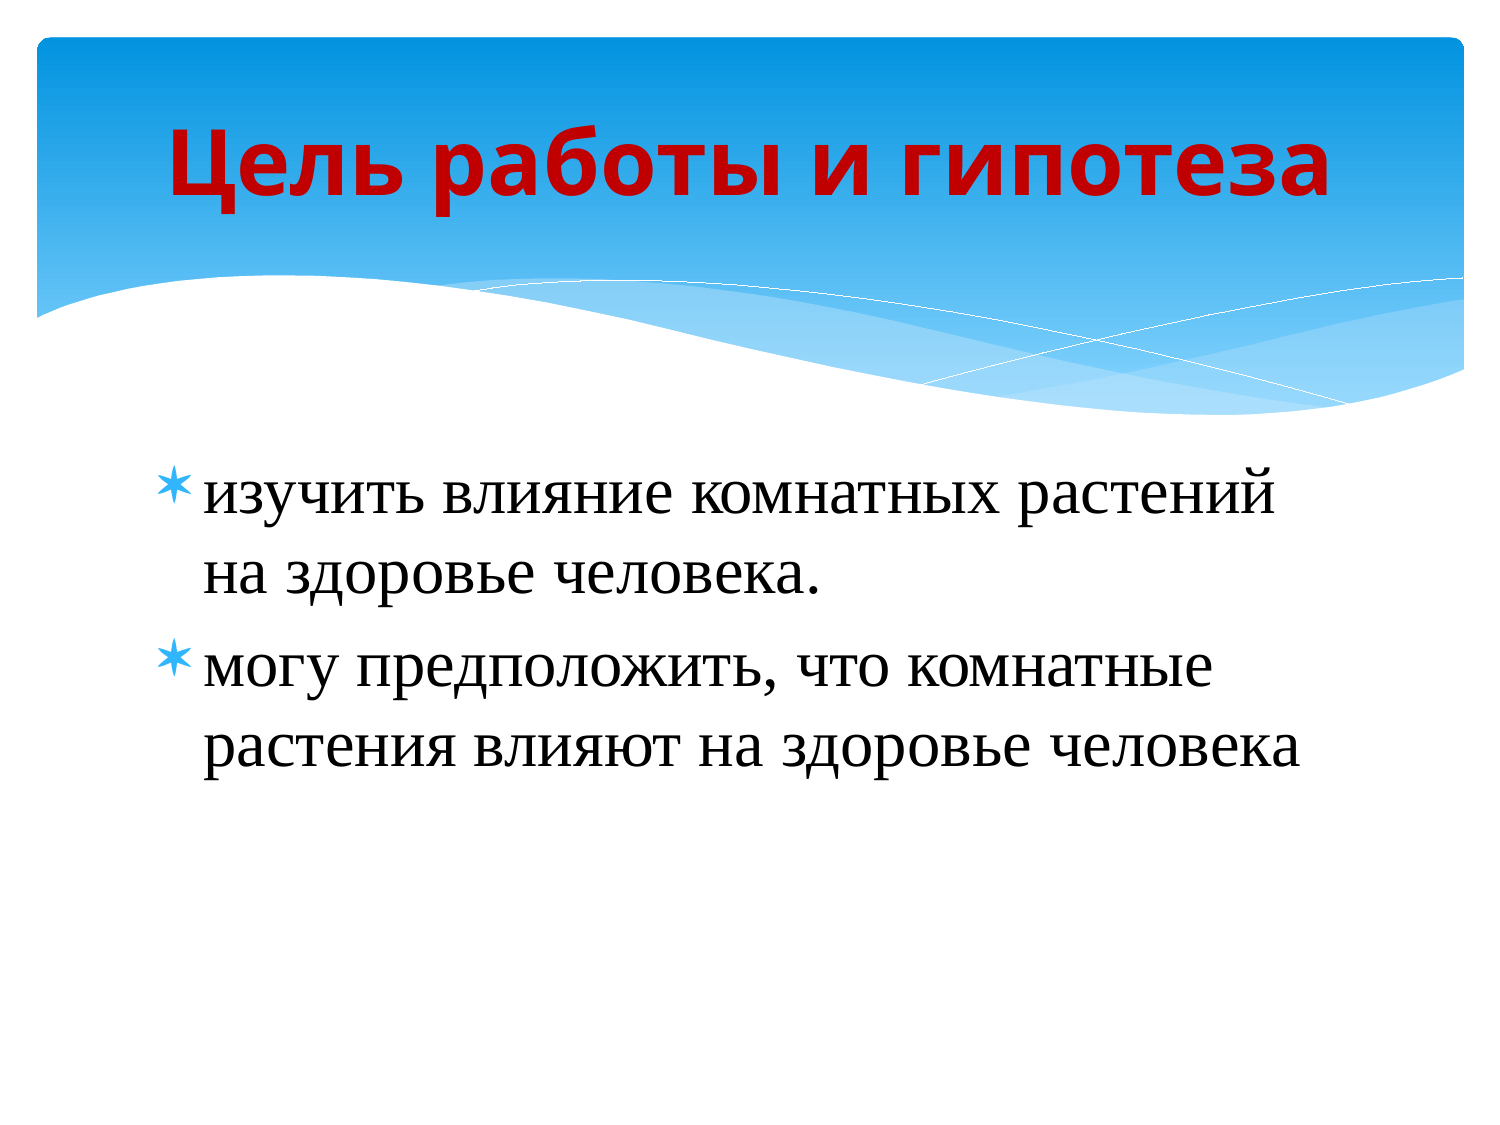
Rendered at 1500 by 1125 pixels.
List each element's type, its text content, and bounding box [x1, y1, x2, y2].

list изучить влияние комнатных растений на здоровье человека. могу предположить, что комнатные растения влияют на здоровье человека [143, 438, 1359, 799]
title Цель работы и гипотеза [75, 55, 1425, 261]
